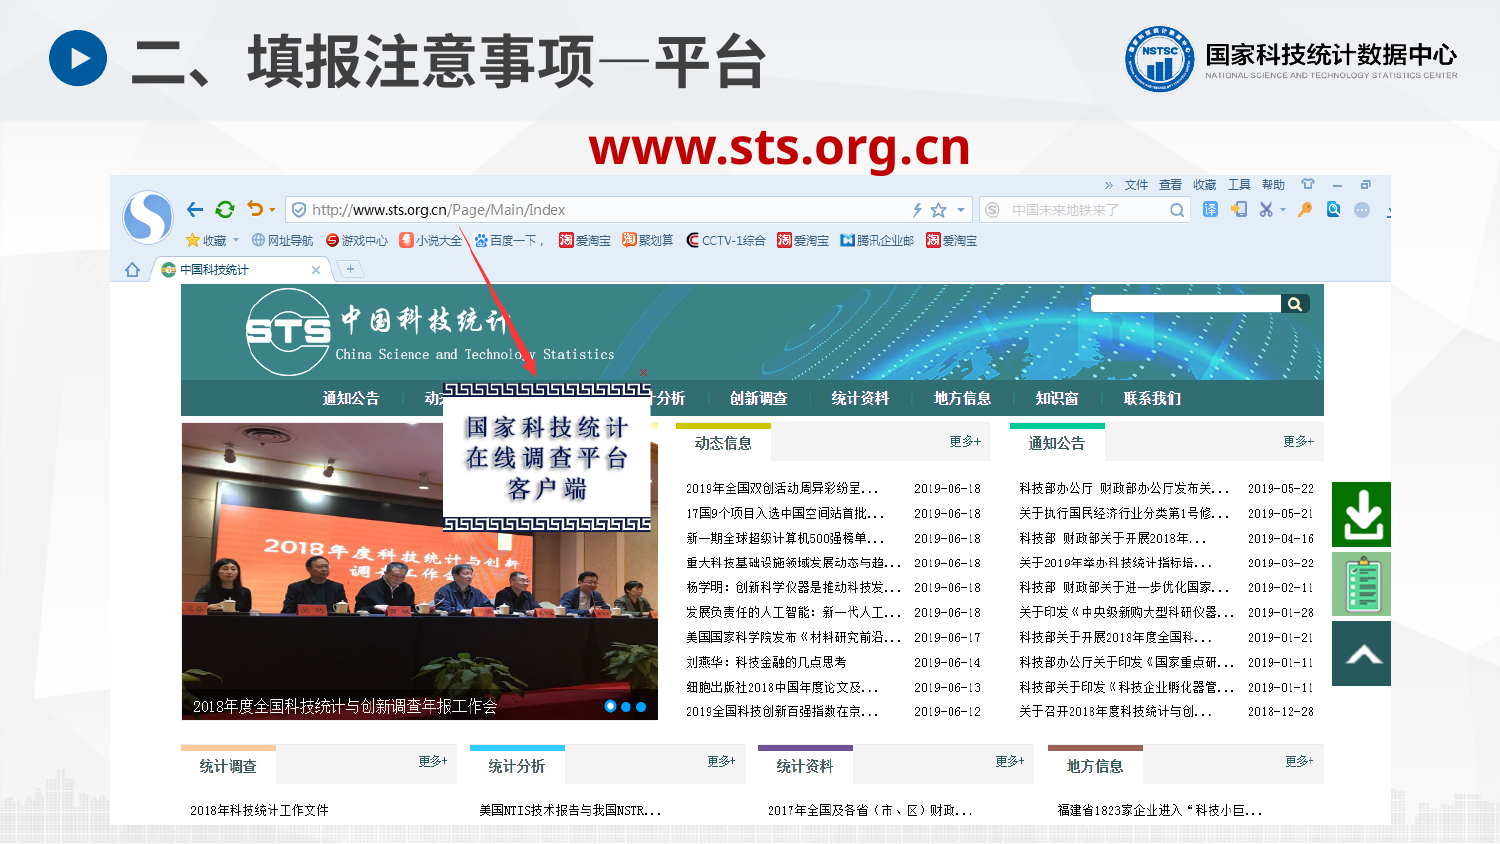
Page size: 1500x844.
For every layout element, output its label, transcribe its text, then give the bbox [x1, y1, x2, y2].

text_box [0, 0, 1500, 123]
picture [1108, 3, 1471, 115]
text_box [48, 17, 833, 104]
picture [0, 123, 1500, 844]
text_box www.sts.org.cn [473, 123, 1088, 174]
text_box 2 [157, 832, 212, 837]
